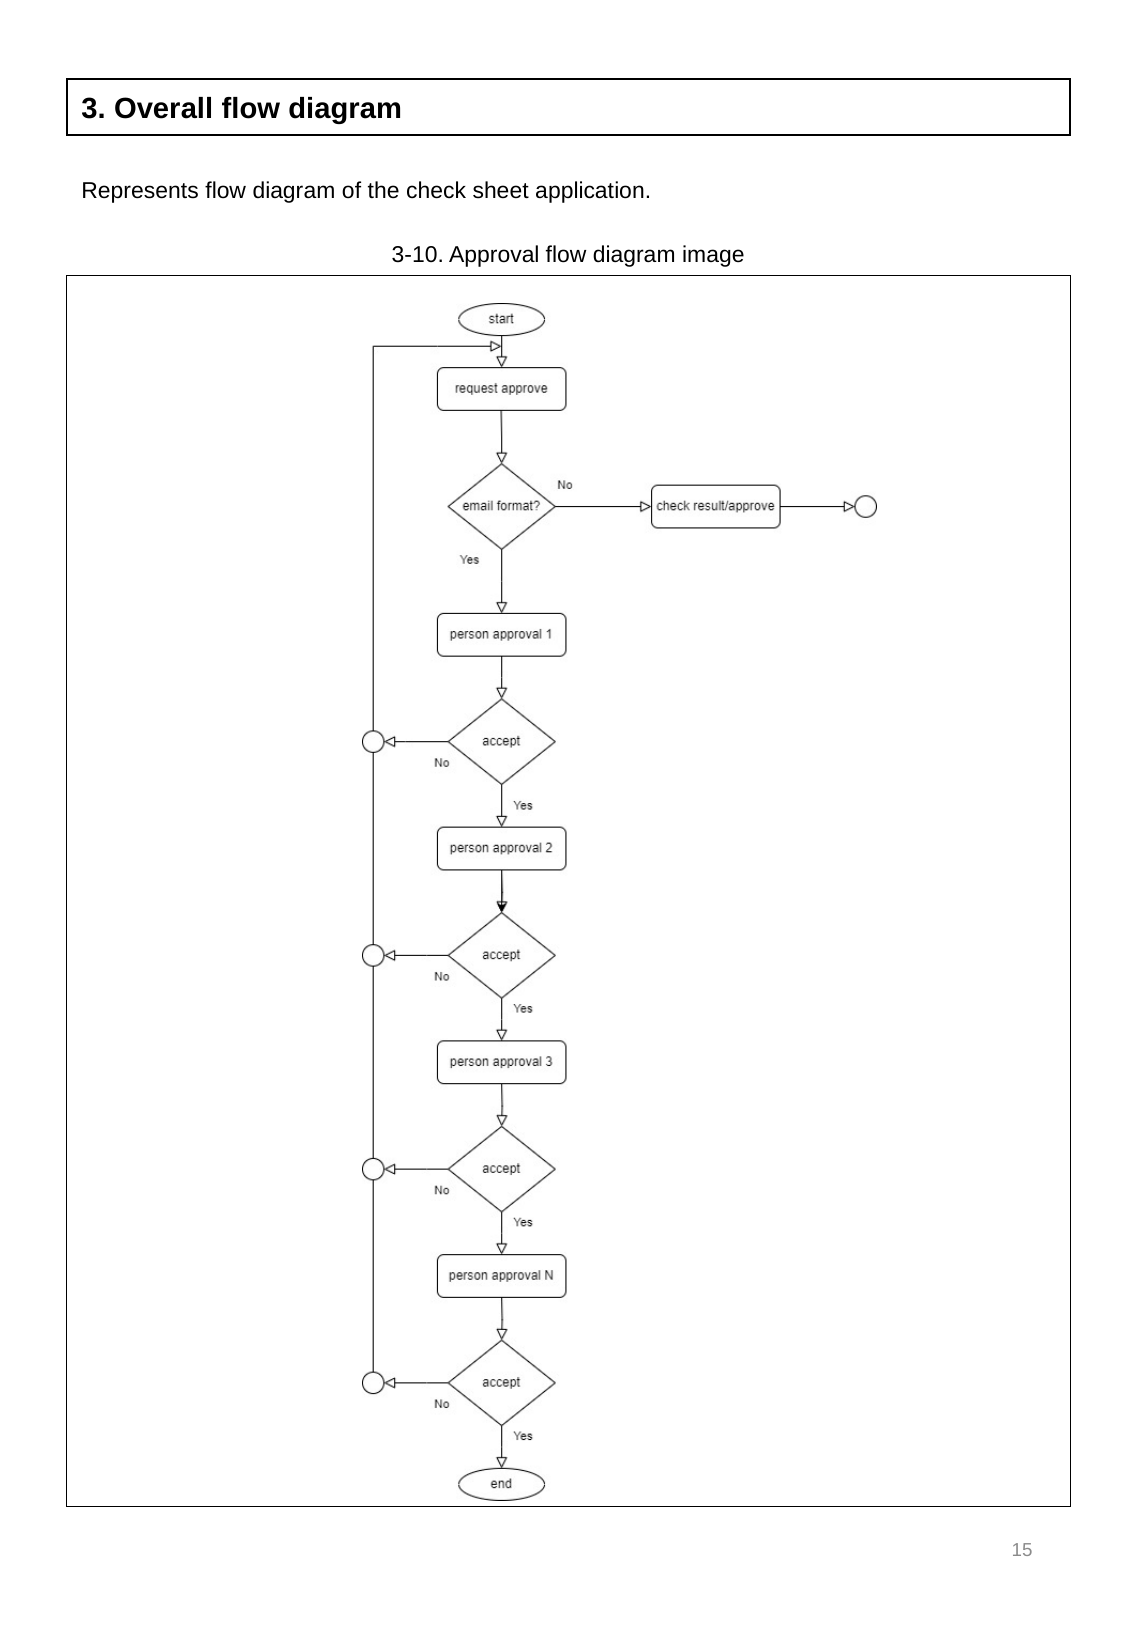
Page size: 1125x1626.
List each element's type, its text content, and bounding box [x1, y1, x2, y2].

text_box 3-10. Approval flow diagram image [66, 232, 1071, 274]
picture [362, 303, 877, 1501]
text_box 3. Overall flow diagram [66, 78, 1071, 136]
text_box Represents flow diagram of the check sheet application. [66, 168, 1071, 211]
text_box [66, 274, 1071, 1507]
slide_number 15 [794, 1507, 1048, 1593]
